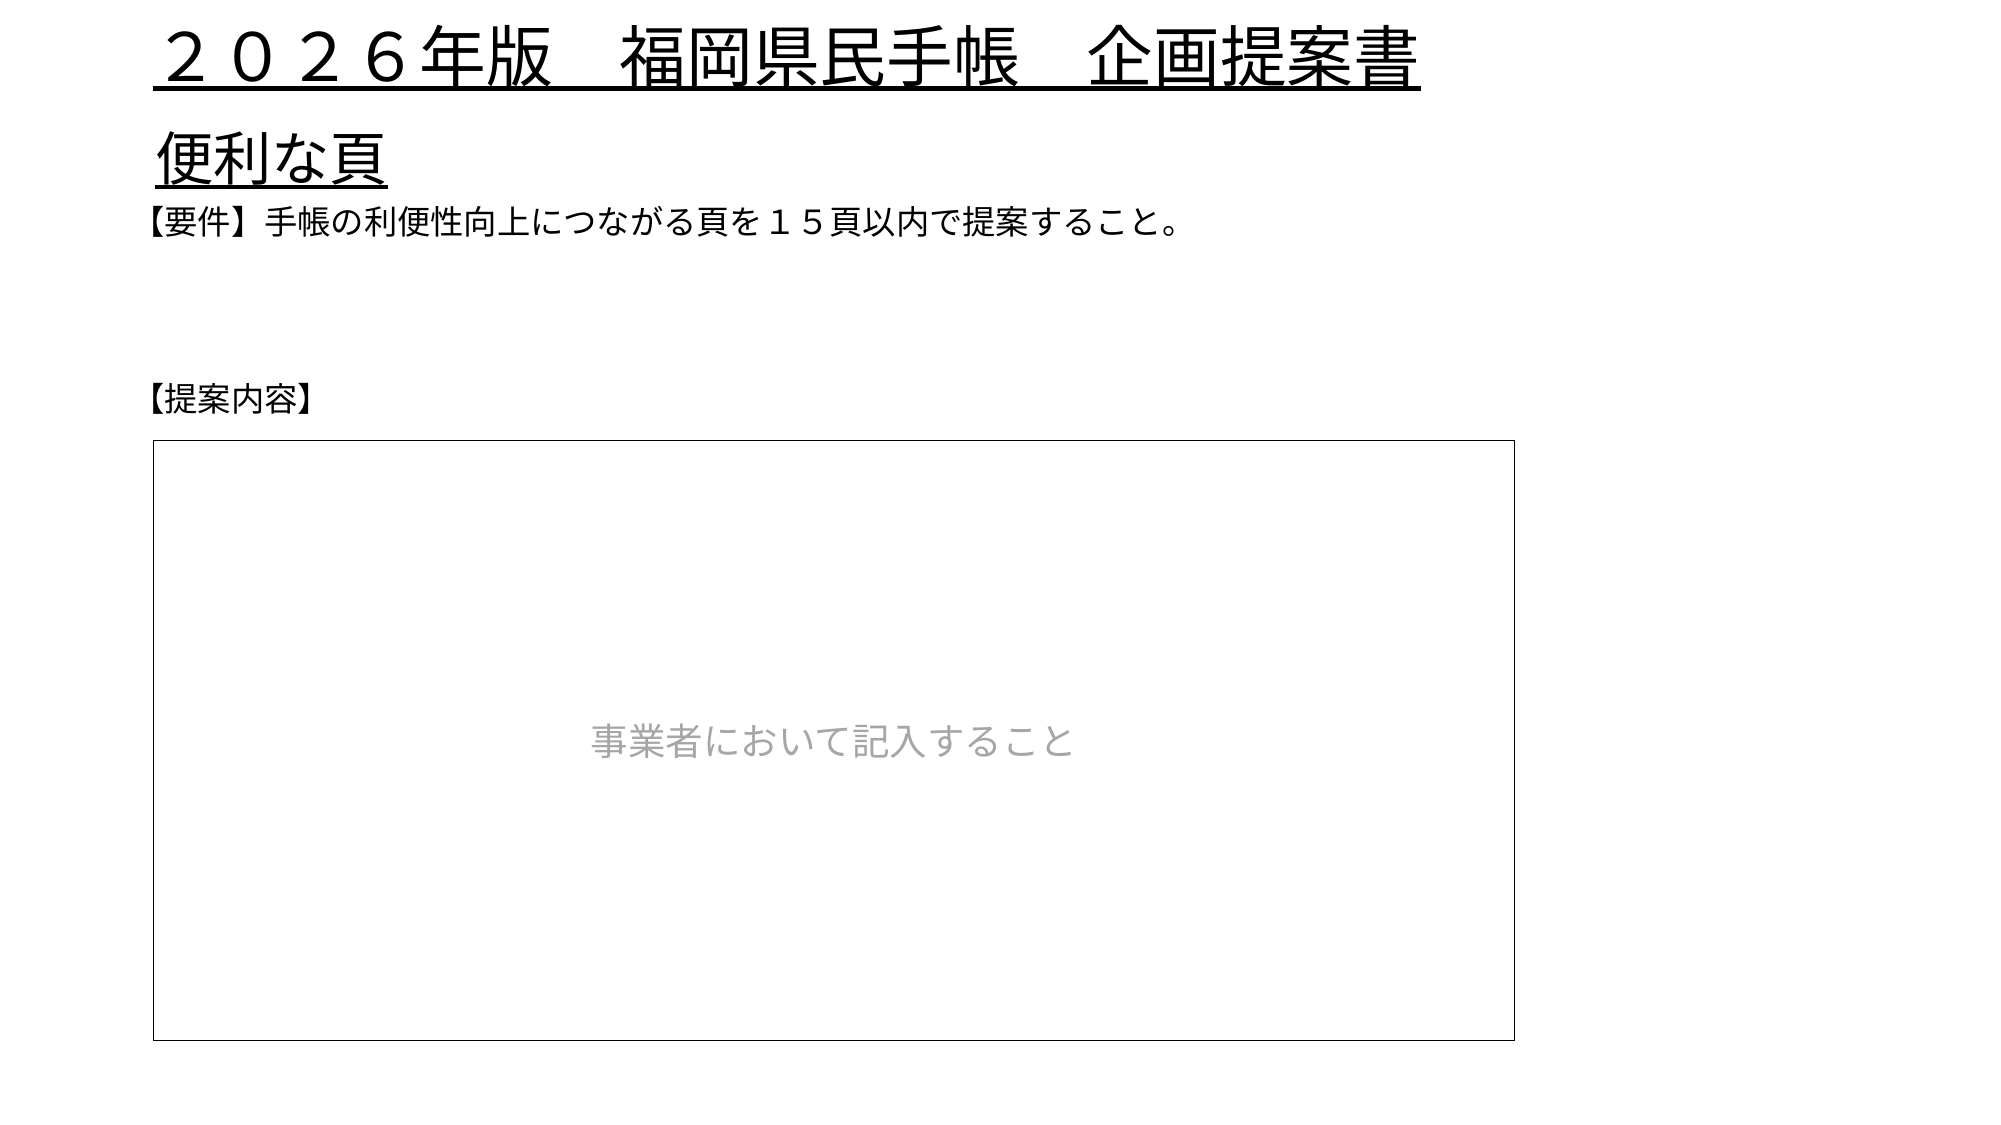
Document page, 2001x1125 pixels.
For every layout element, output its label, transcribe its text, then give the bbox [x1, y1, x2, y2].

title ２０２６年版 福岡県民手帳 企画提案書 [137, 11, 1531, 108]
text_box 【要件】手帳の利便性向上につながる頁を１５頁以内で提案すること。 [116, 194, 1860, 286]
text_box 【提案内容】 [116, 355, 1860, 441]
subtitle 便利な頁 [140, 129, 1457, 194]
text_box 事業者において記入すること [153, 440, 1515, 1041]
